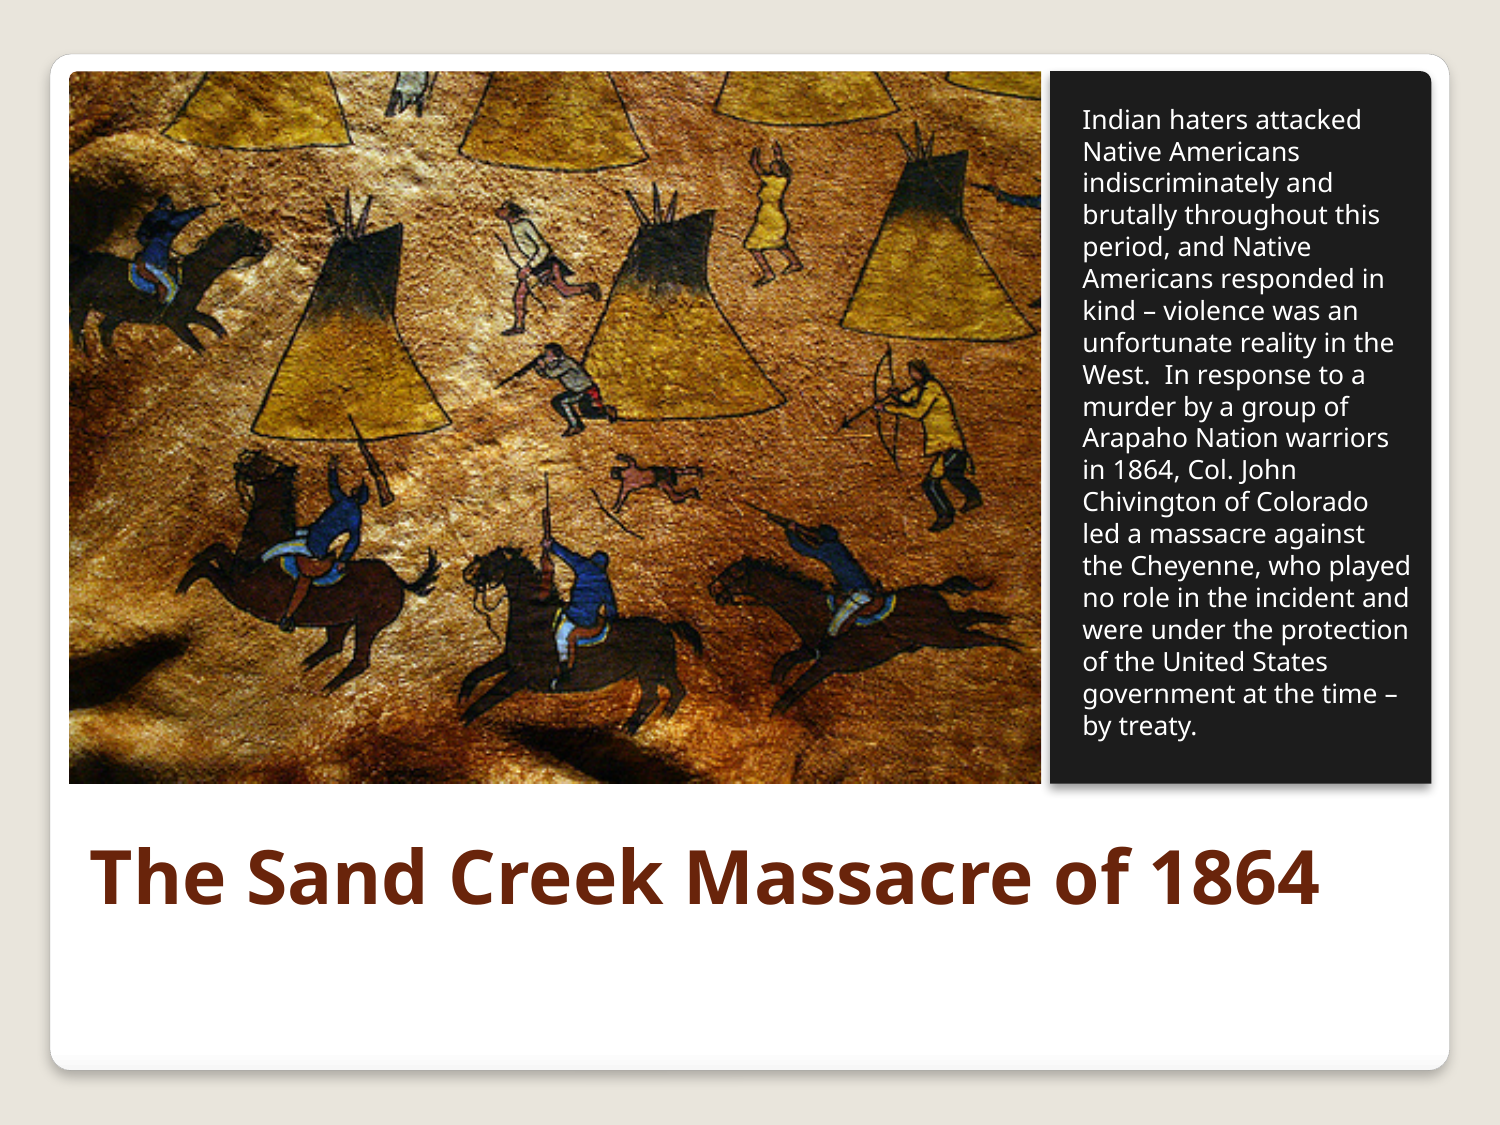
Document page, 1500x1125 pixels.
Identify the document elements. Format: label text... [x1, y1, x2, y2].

title The Sand Creek Massacre of 1864 [75, 822, 1425, 995]
picture [68, 71, 1042, 785]
list Indian haters attacked Native Americans indiscriminately and brutally throughout this period, and Native Americans responded in kind – violence was an unfortunate reality in the West. In response to a murder by a group of Arapaho Nation warriors in 1864, Col. John Chivington of Colorado led a massacre against the Cheyenne, who played no role in the incident and were under the protection of the United States government at the time – by treaty. [1060, 87, 1428, 779]
